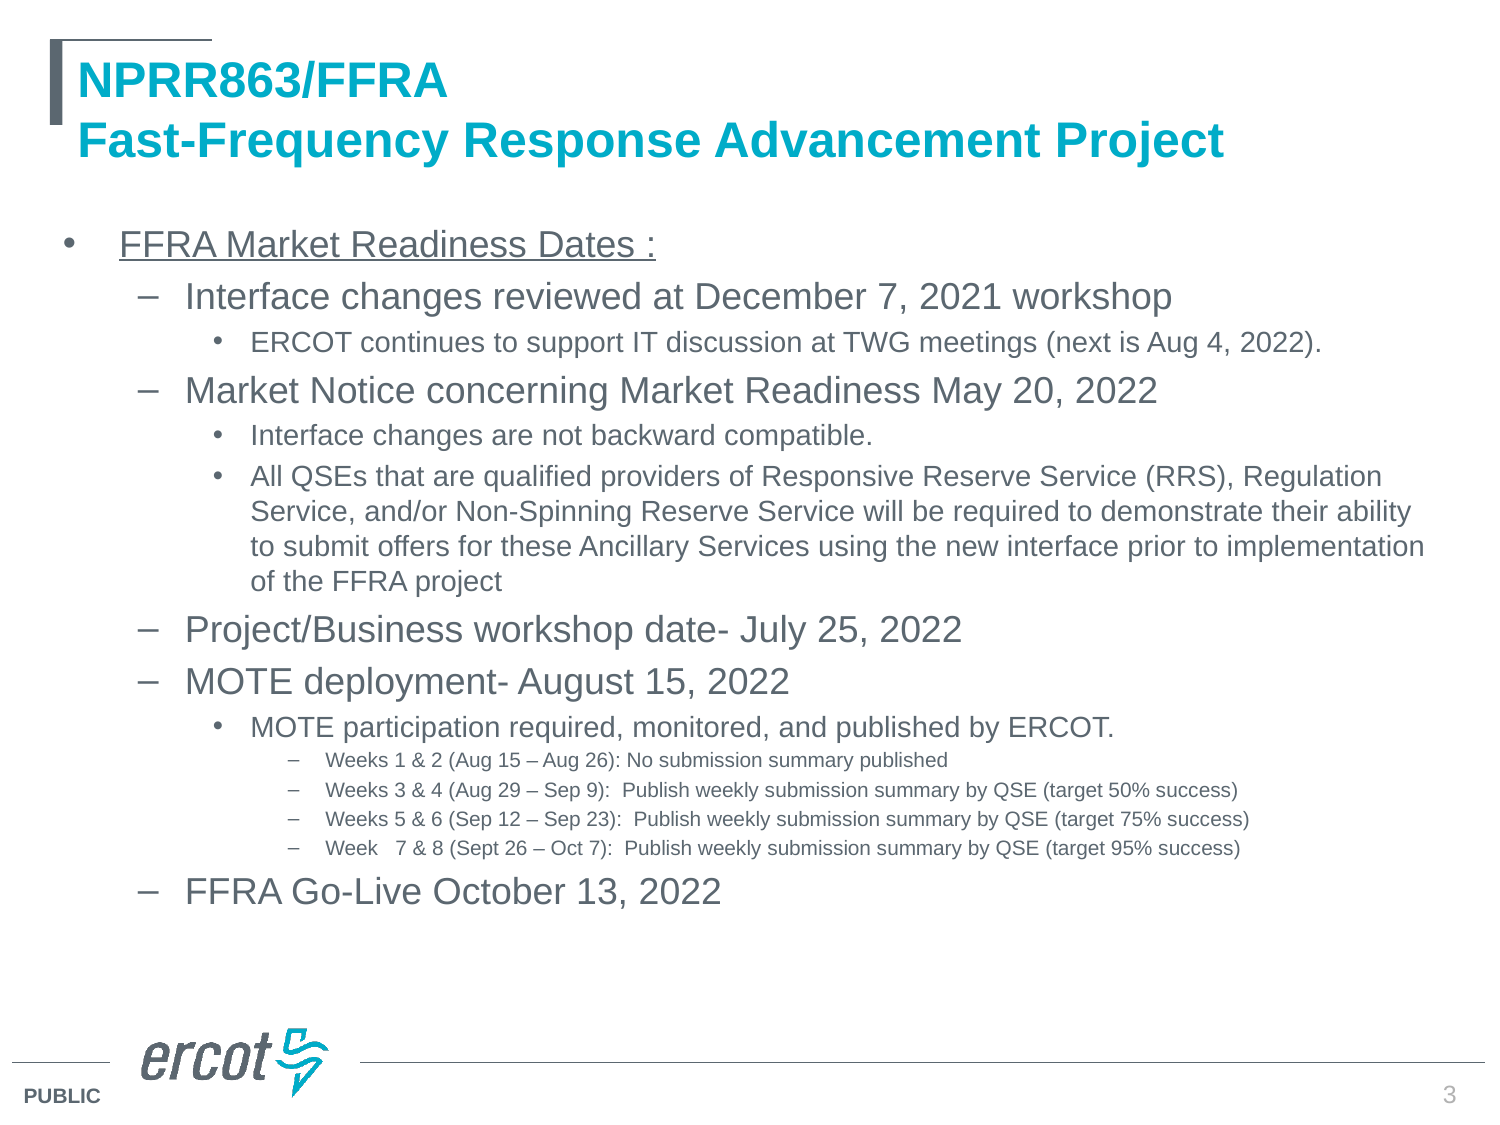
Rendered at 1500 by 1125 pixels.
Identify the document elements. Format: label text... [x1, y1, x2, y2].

list FFRA Market Readiness Dates : Interface changes reviewed at December 7, 2021 workshop ERCOT continues to support IT discussion at TWG meetings (next is Aug 4, 2022). Market Notice concerning Market Readiness May 20, 2022 Interface changes are not backward compatible. All QSEs that are qualified providers of Responsive Reserve Service (RRS), Regulation Service, and/or Non-Spinning Reserve Service will be required to demonstrate their ability to submit offers for these Ancillary Services using the new interface prior to implementation of the FFRA project Project/Business workshop date- July 25, 2022 MOTE deployment- August 15, 2022 MOTE participation required, monitored, and published by ERCOT. Weeks 1 & 2 (Aug 15 – Aug 26): No submission summary published Weeks 3 & 4 (Aug 29 – Sep 9): Publish weekly submission summary by QSE (target 50% success) Weeks 5 & 6 (Sep 12 – Sep 23): Publish weekly submission summary by QSE (target 75% success) Week 7 & 8 (Sept 26 – Oct 7): Publish weekly submission summary by QSE (target 95% success) FFRA Go-Live October 13, 2022 [48, 212, 1449, 938]
slide_number 3 [1412, 1076, 1488, 1112]
title NPRR863/FFRA Fast-Frequency Response Advancement Project [62, 39, 1450, 163]
picture [137, 1024, 332, 1100]
